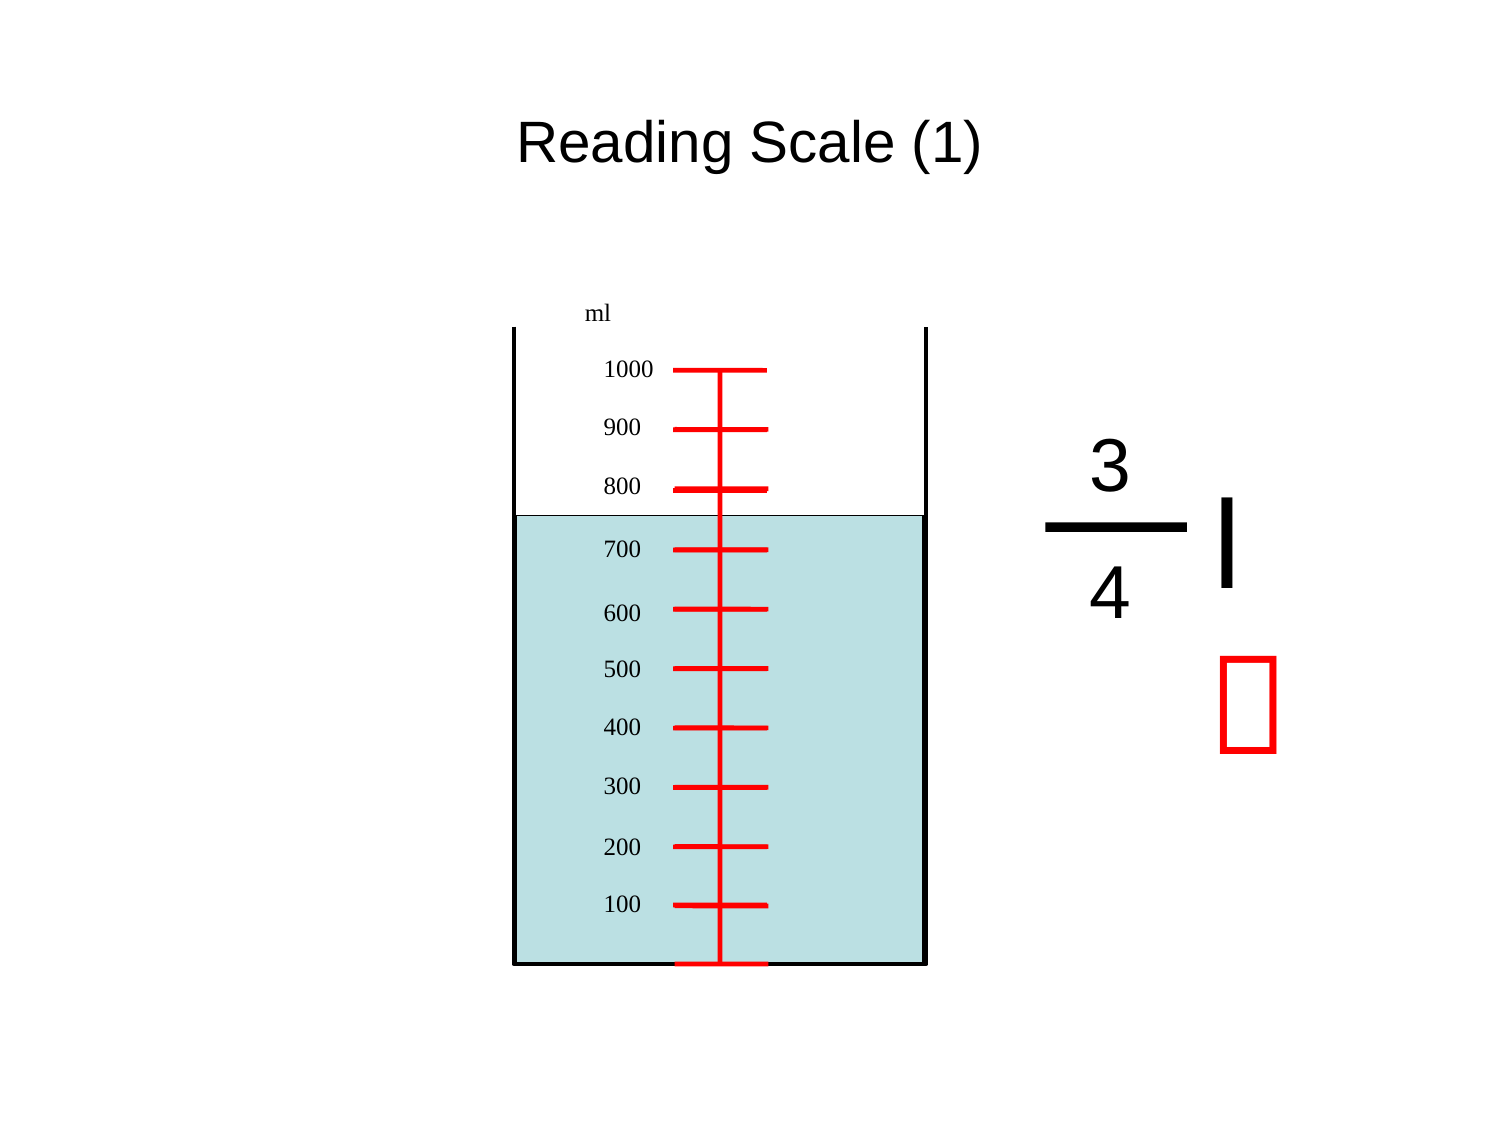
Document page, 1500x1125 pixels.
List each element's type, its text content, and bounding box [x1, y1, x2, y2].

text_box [513, 288, 927, 965]
text_box  [1192, 609, 1465, 790]
title Reading Scale (1) [74, 44, 1426, 233]
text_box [1045, 408, 1341, 650]
